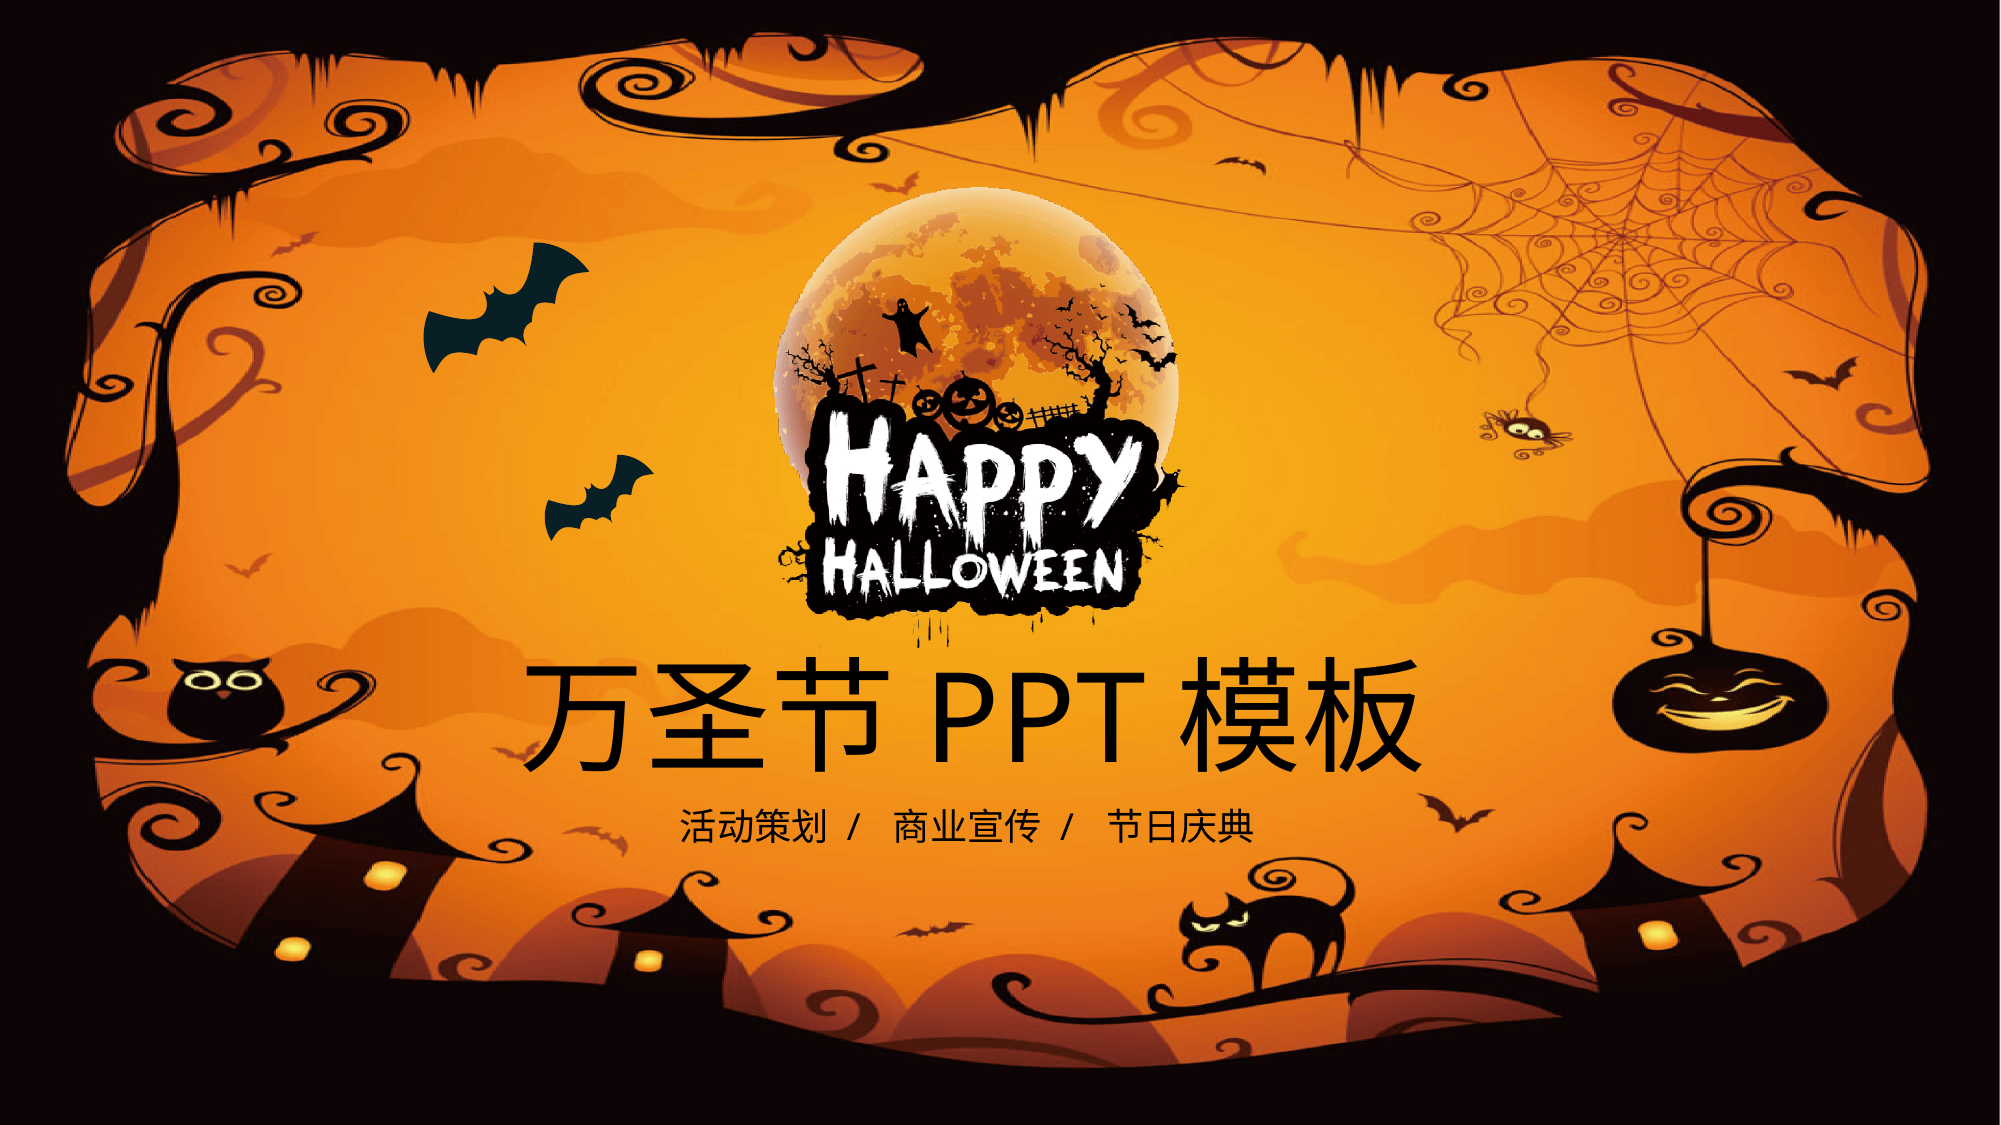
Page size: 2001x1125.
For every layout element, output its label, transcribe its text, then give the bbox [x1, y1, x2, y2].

text_box [544, 454, 654, 541]
text_box 活动策划 / 商业宣传 / 节日庆典 [665, 800, 1326, 857]
picture [0, 0, 2001, 1125]
text_box 万圣节PPT模板 [367, 612, 1579, 798]
text_box [423, 242, 590, 374]
